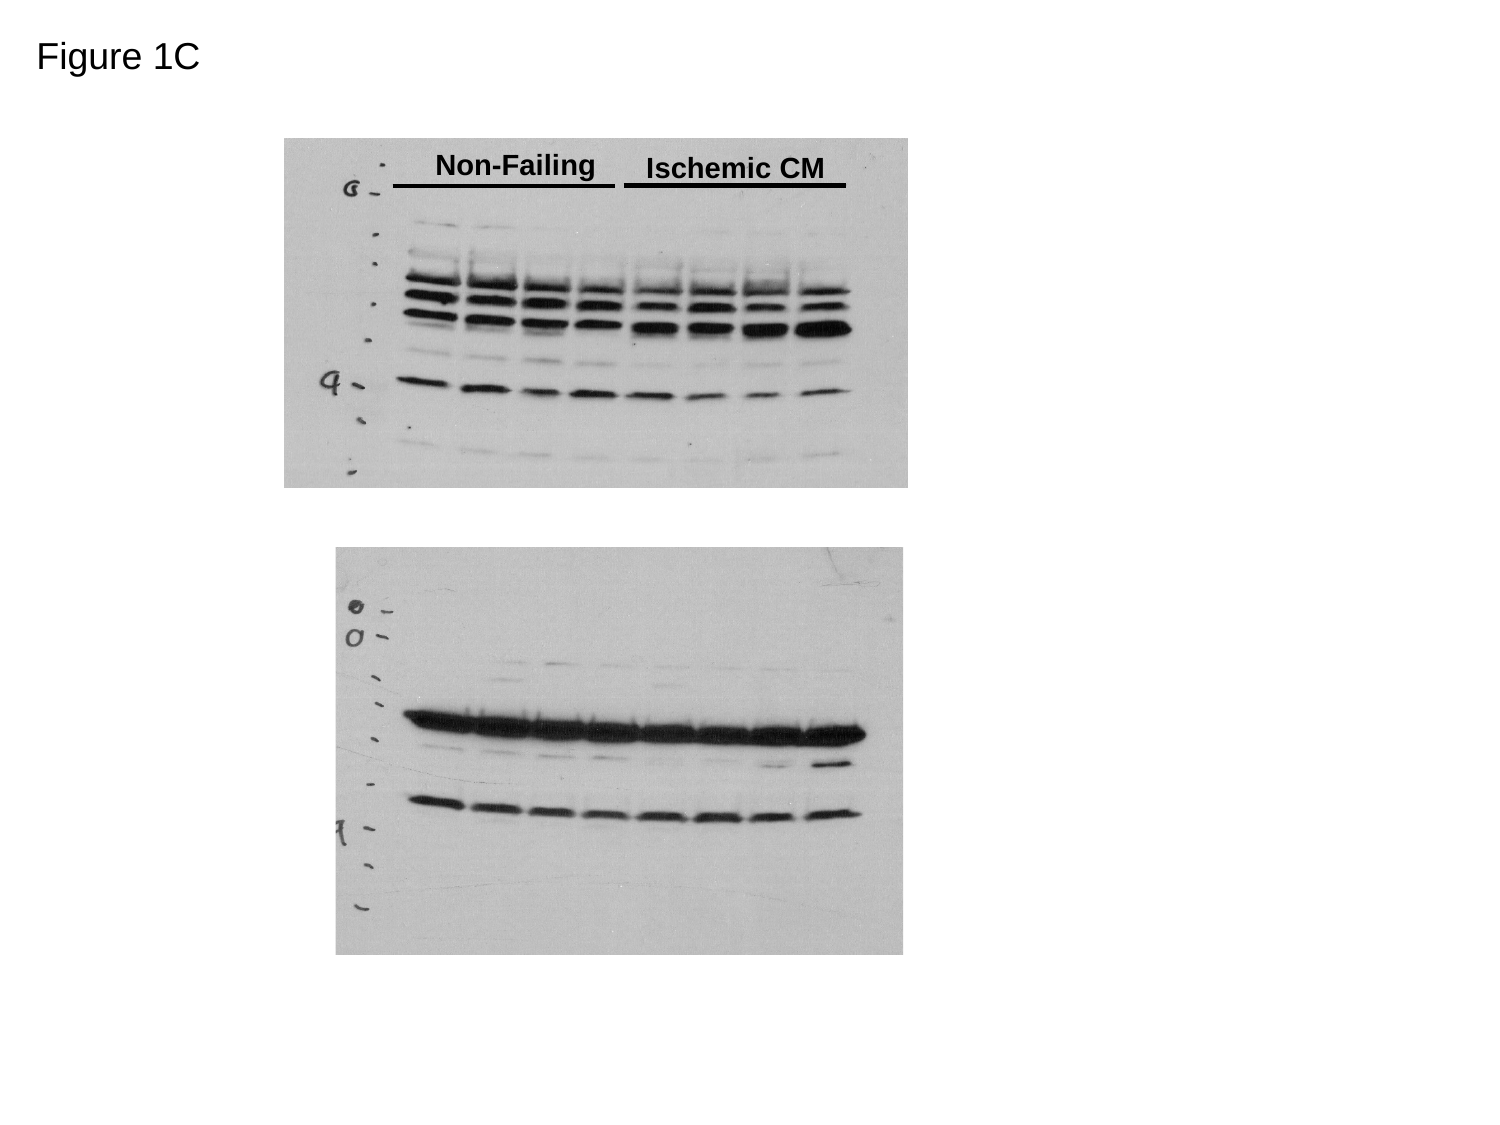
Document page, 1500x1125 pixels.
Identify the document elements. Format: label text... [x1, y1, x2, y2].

picture [269, 138, 933, 488]
picture [335, 533, 904, 972]
text_box Figure 1C [21, 24, 267, 85]
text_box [392, 138, 847, 190]
